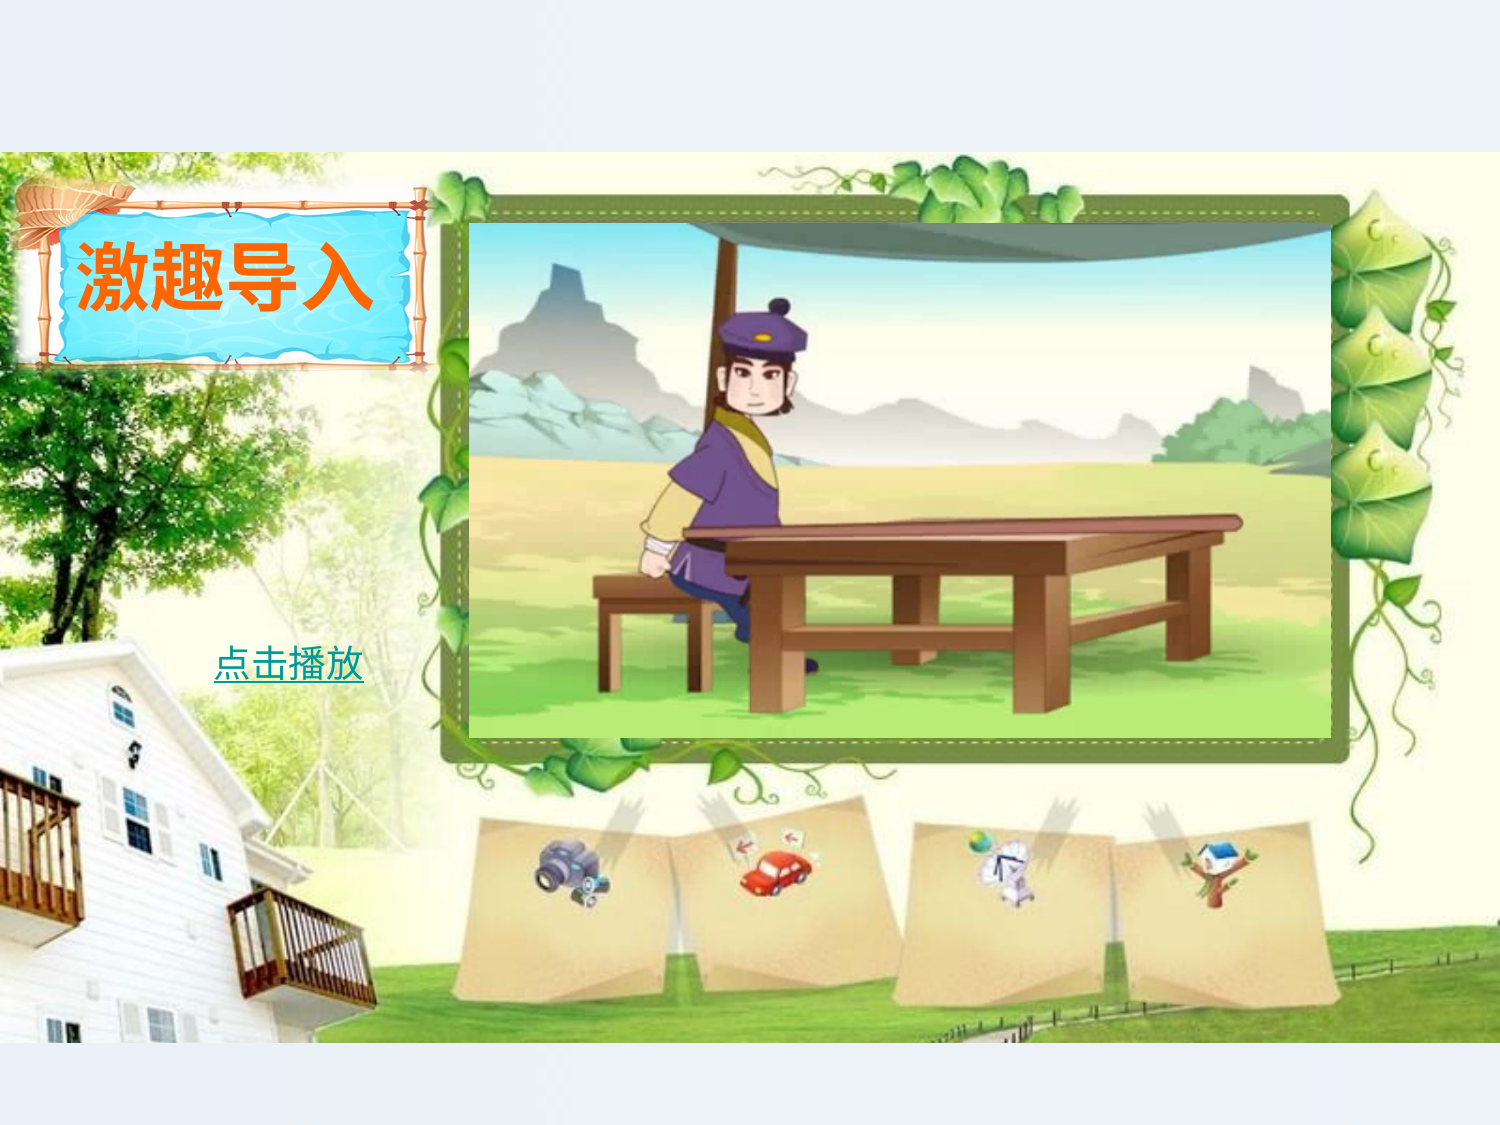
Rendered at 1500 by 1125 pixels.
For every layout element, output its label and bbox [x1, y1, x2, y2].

picture [0, 0, 1500, 1125]
text_box [468, 222, 1332, 739]
